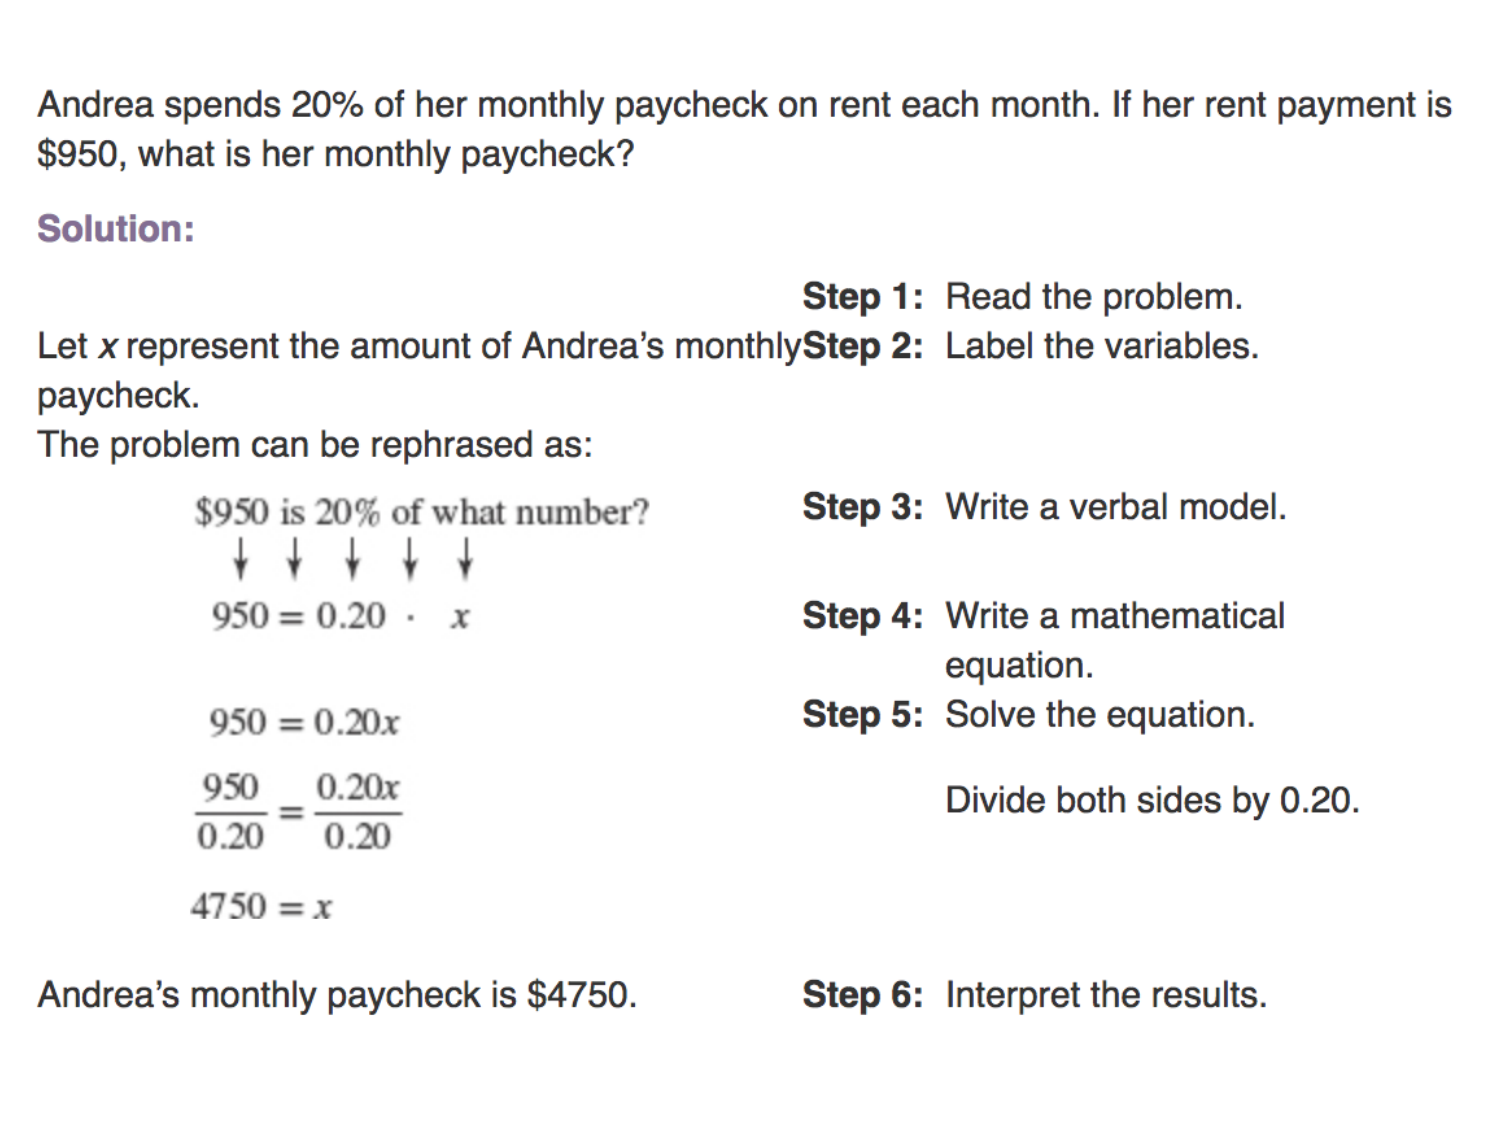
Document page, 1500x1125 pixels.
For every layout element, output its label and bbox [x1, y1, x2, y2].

list [0, 78, 1500, 1028]
